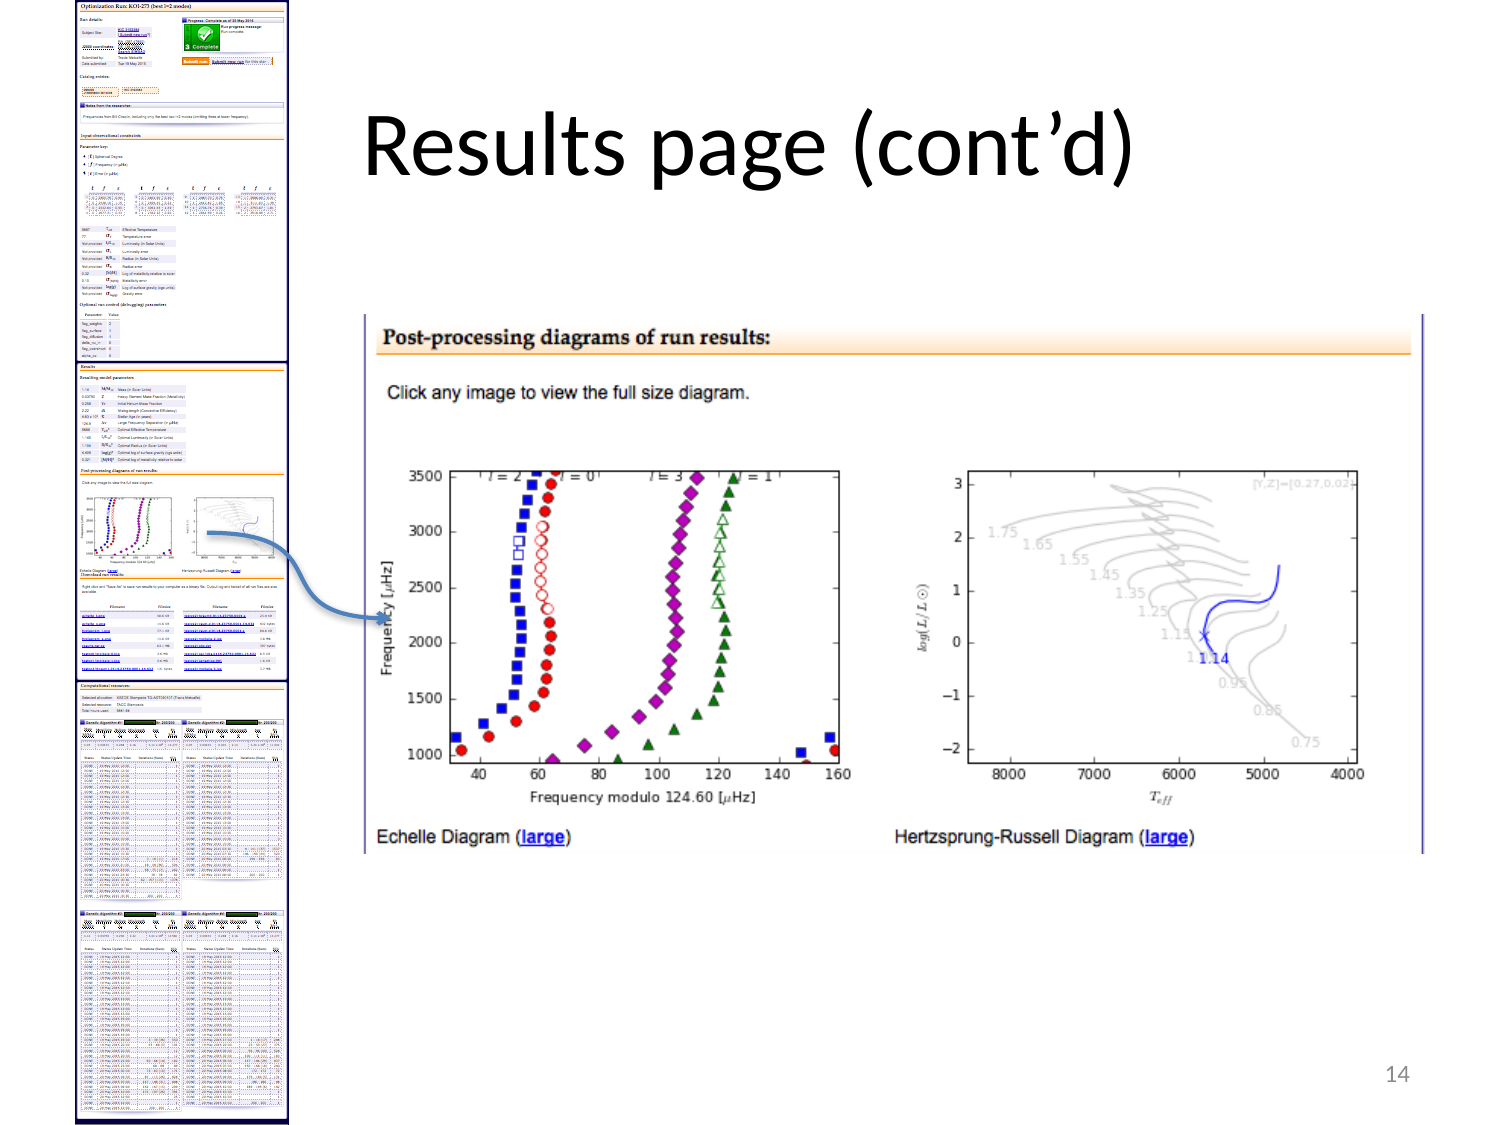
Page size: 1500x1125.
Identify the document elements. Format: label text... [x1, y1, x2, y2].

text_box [206, 532, 391, 619]
title Results page (cont’d) [293, 45, 1425, 233]
slide_number 14 [1074, 1042, 1425, 1103]
picture [74, 0, 290, 1125]
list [362, 291, 1426, 877]
